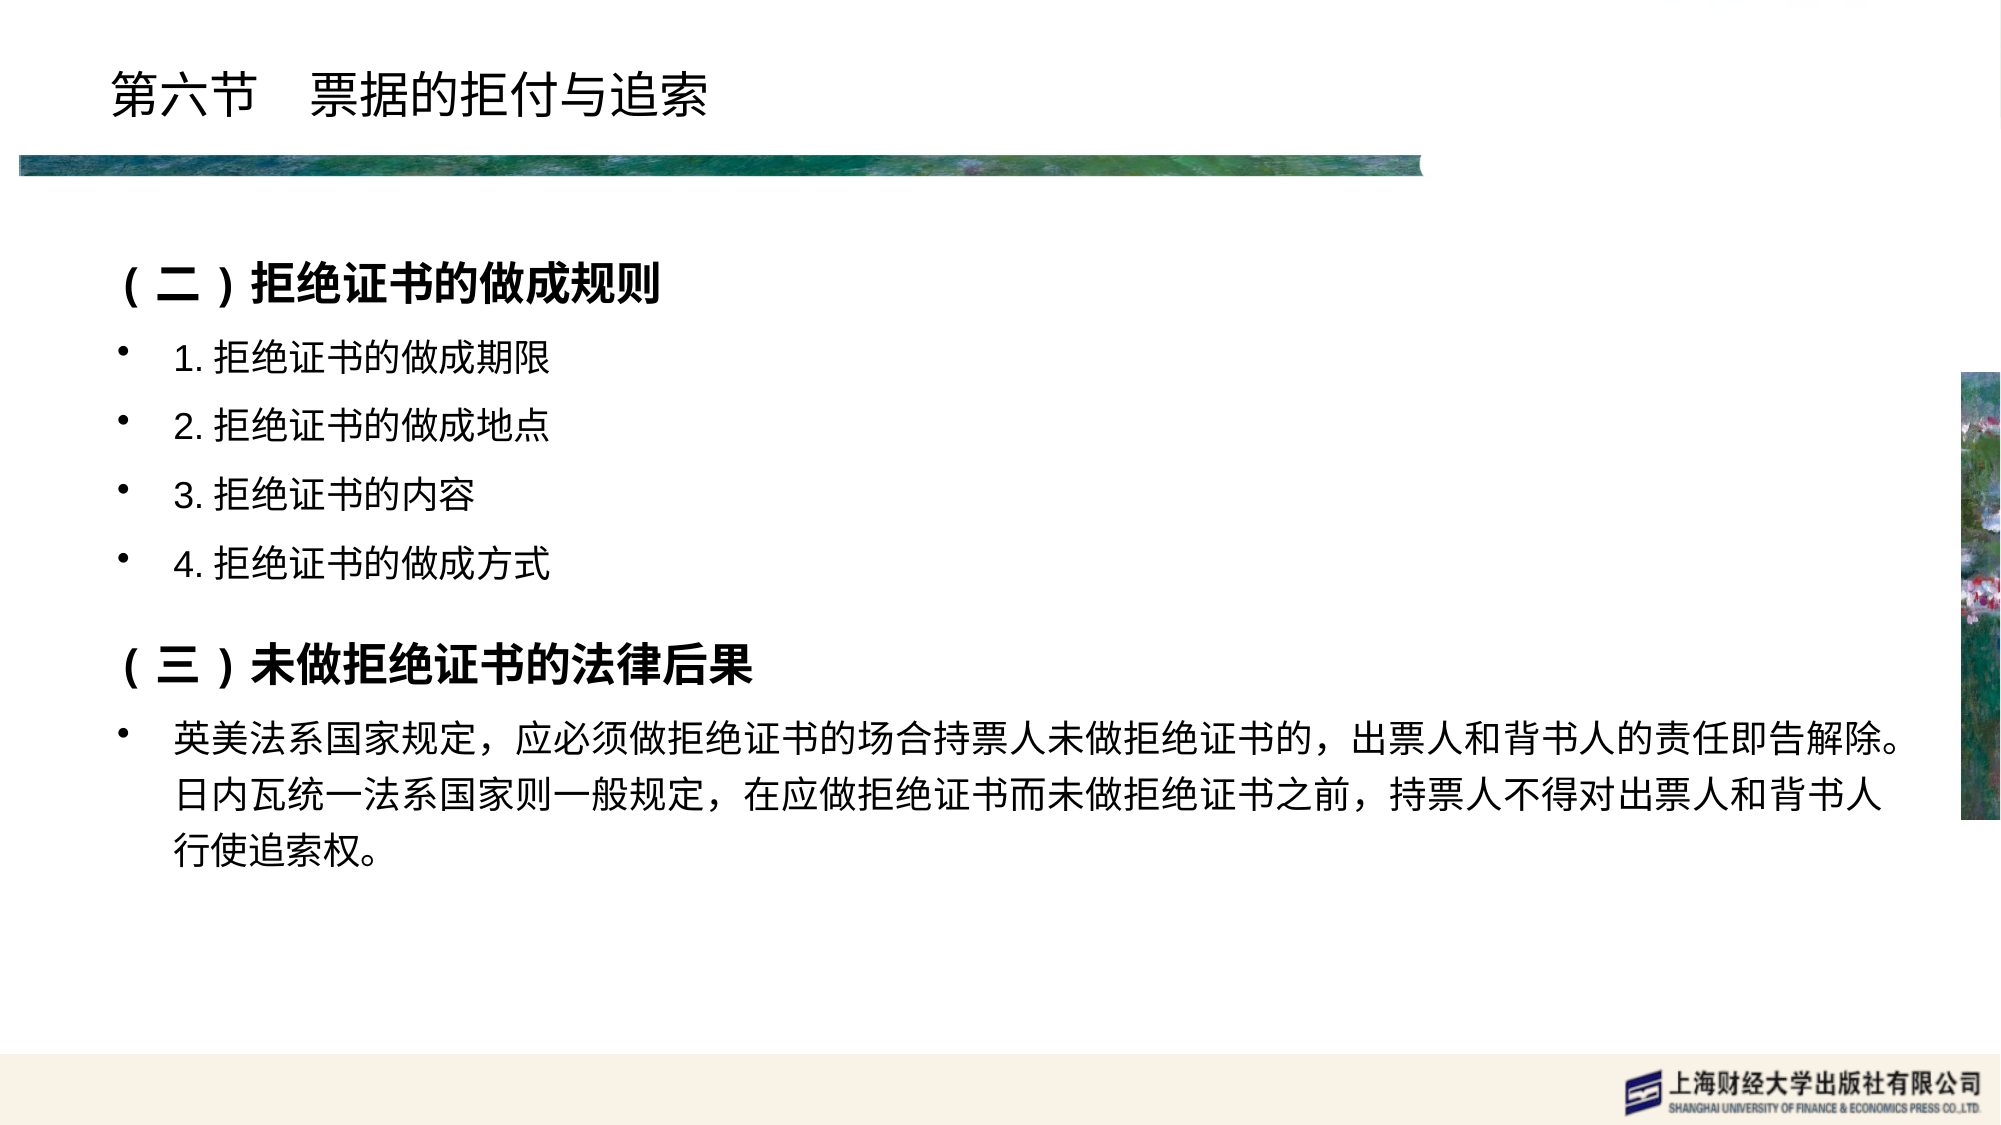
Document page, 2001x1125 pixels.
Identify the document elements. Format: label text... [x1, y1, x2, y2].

title 第六节 票据的拒付与追索 [94, 42, 1451, 146]
list (二)拒绝证书的做成规则 1.拒绝证书的做成期限 2.拒绝证书的做成地点 3.拒绝证书的内容 4.拒绝证书的做成方式 (三)未做拒绝证书的法律后果 英美法系国家规定，应必须做拒绝证书的场合持票人未做拒绝证书的，出票人和背书人的责任即告解除。日内瓦统一法系国家则一般规定，在应做拒绝证书而未做拒绝证书之前，持票人不得对出票人和背书人行使追索权。 [102, 233, 1898, 1032]
picture [0, 0, 2001, 1125]
